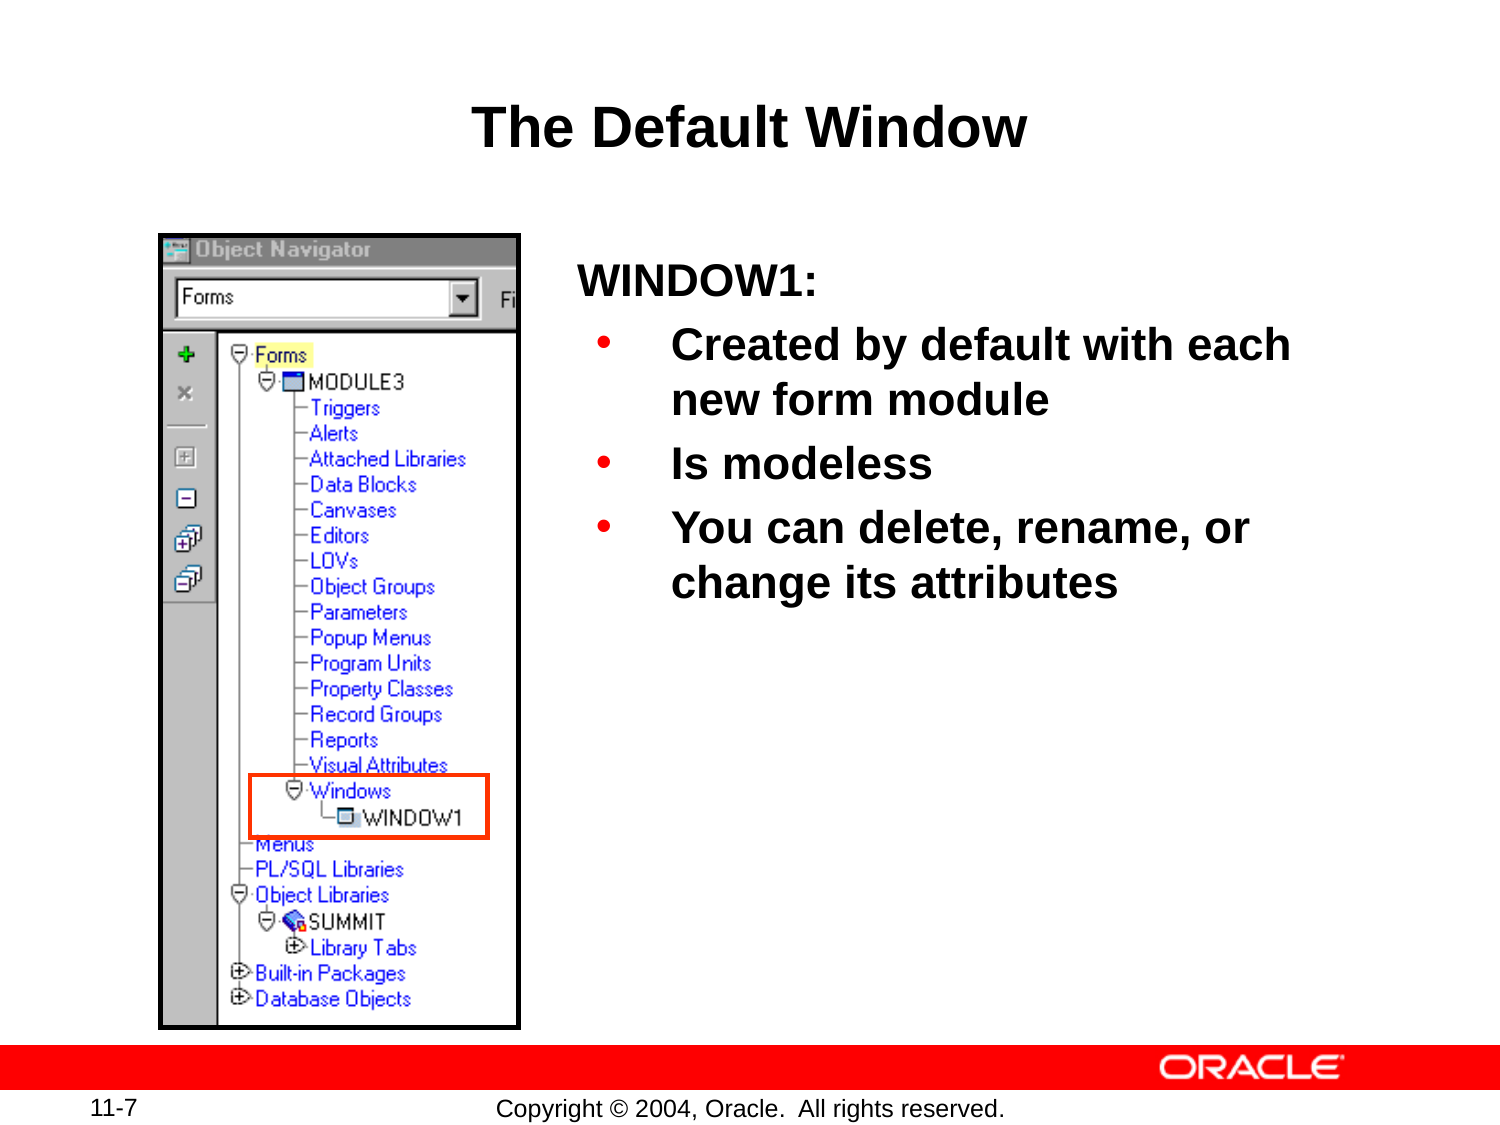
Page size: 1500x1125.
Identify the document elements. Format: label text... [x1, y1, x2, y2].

title The Default Window [149, 87, 1351, 232]
list WINDOW1: Created by default with each new form module Is modeless You can delete, rename, or change its attributes [574, 248, 1351, 616]
picture [162, 237, 517, 1026]
